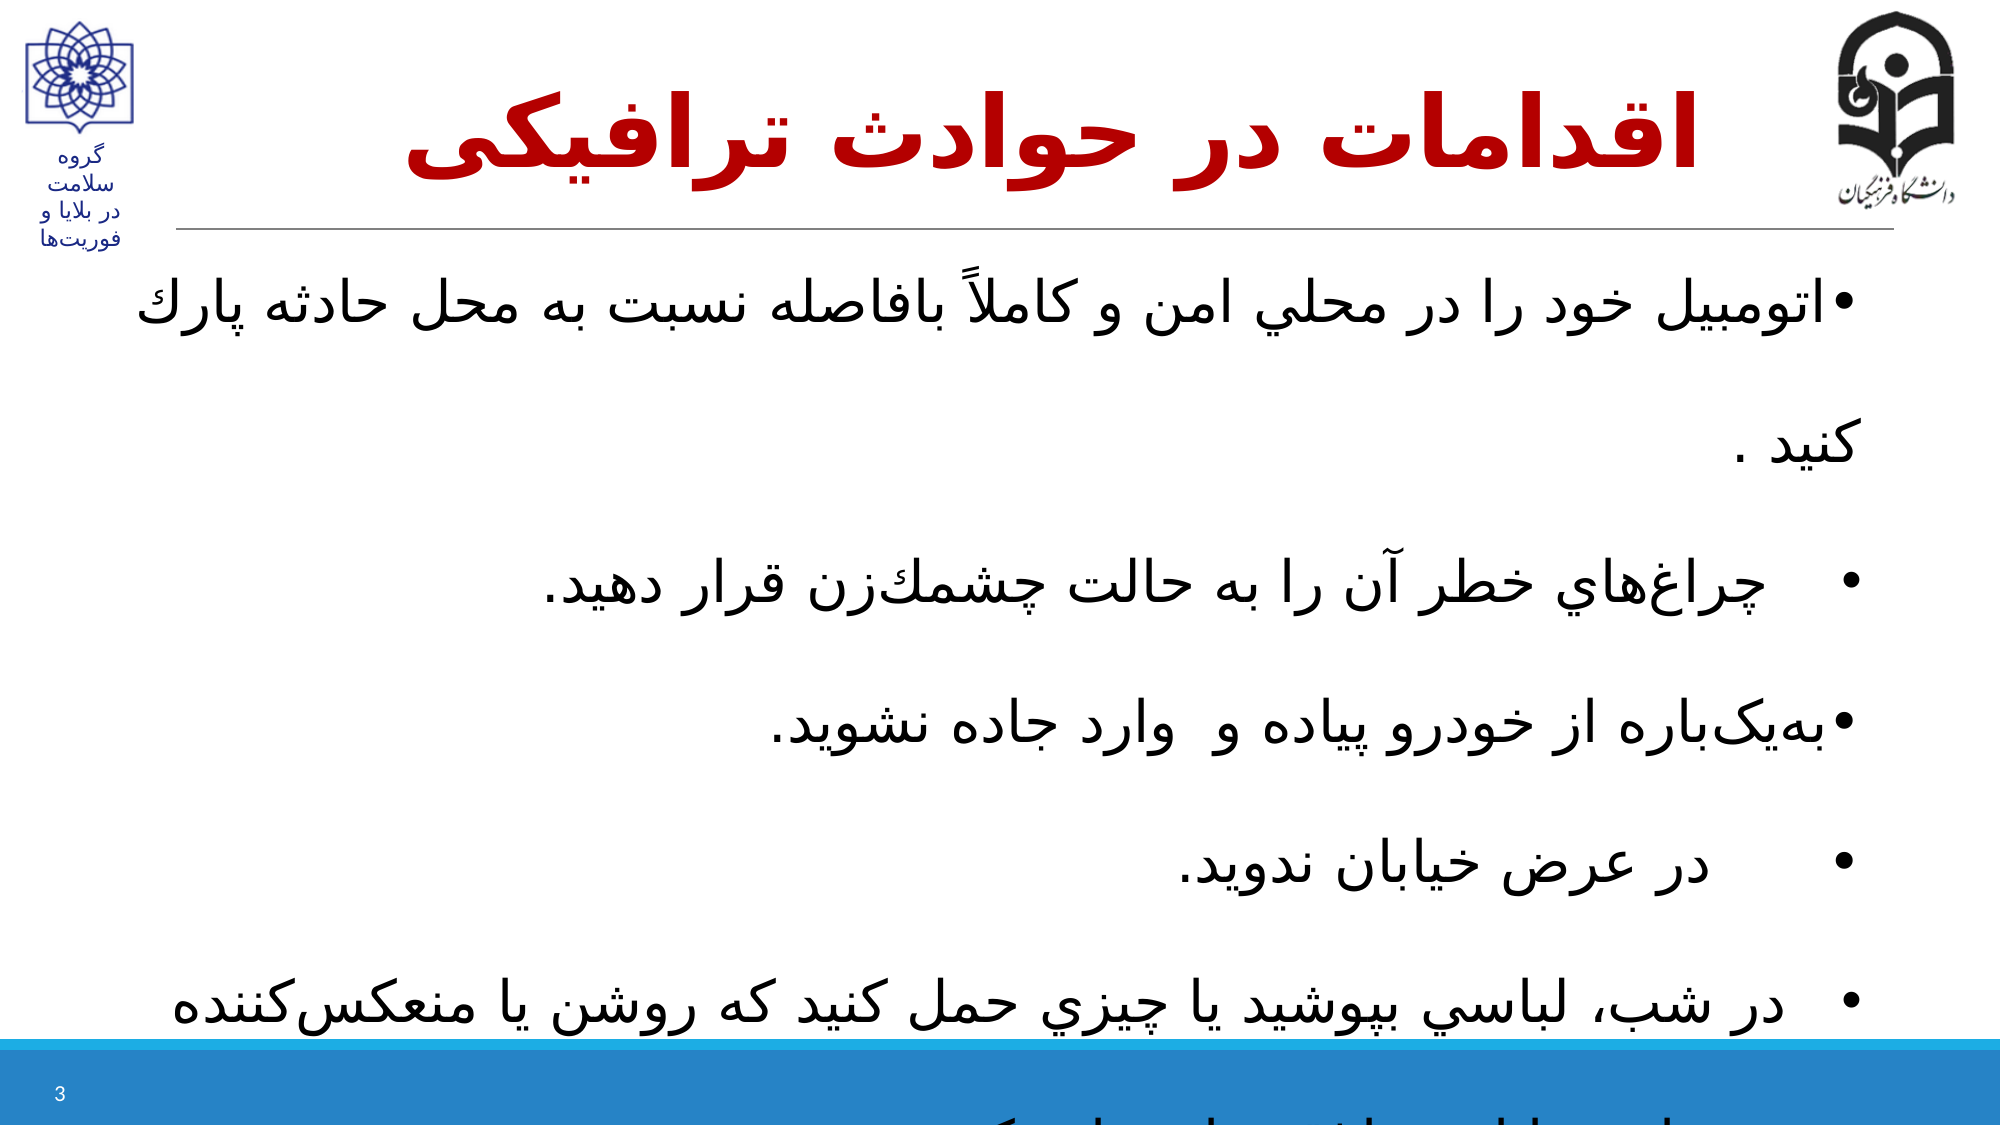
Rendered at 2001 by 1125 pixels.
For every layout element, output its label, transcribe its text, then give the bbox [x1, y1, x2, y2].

title اقدامات در حوادث ترافیکی [177, 47, 1895, 227]
slide_number 3 [12, 1059, 81, 1125]
picture [1793, 7, 2000, 215]
text_box • اتومبيل‌ خود را در محلي‌ امن‌ و كاملاً بافاصله‌ نسبت‌ به‌ محل‌ حادثه‌ پارك‌ كنيد . چراغ‌هاي‌ خطر آن‌ را به‌ حالت‌ چشمك‌زن‌ قرار دهيد. • به‌یک‌باره از خودرو پیاده و وارد جاده نشوید. • در عرض خیابان ندوید. در شب‌، لباسي‌ بپوشيد يا چيزي‌ حمل‌ كنيد كه‌ روشن‌ يا منعكس‌كننده‌ نور باشد یا از چراغ‌قوه‌ استفاده‌ كنيد. [105, 187, 1877, 1125]
picture [21, 18, 140, 137]
